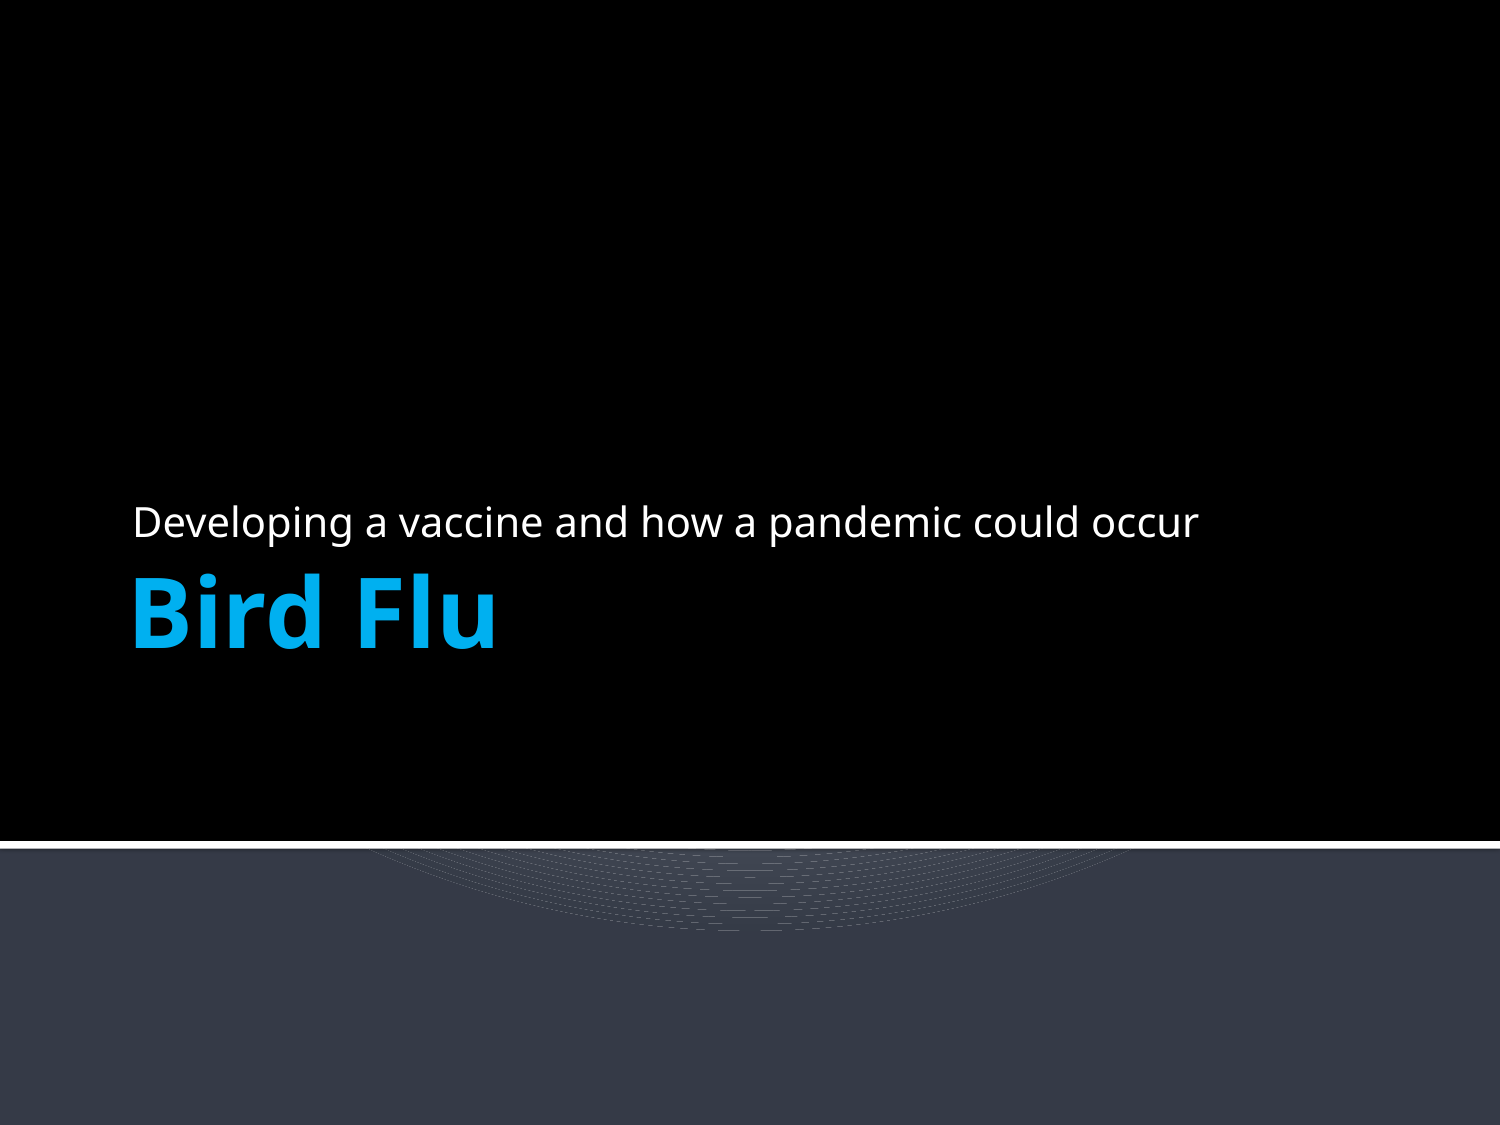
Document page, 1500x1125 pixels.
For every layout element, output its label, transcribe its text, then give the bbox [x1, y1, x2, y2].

subtitle Developing a vaccine and how a pandemic could occur [112, 299, 1438, 546]
title Bird Flu [112, 550, 1438, 825]
